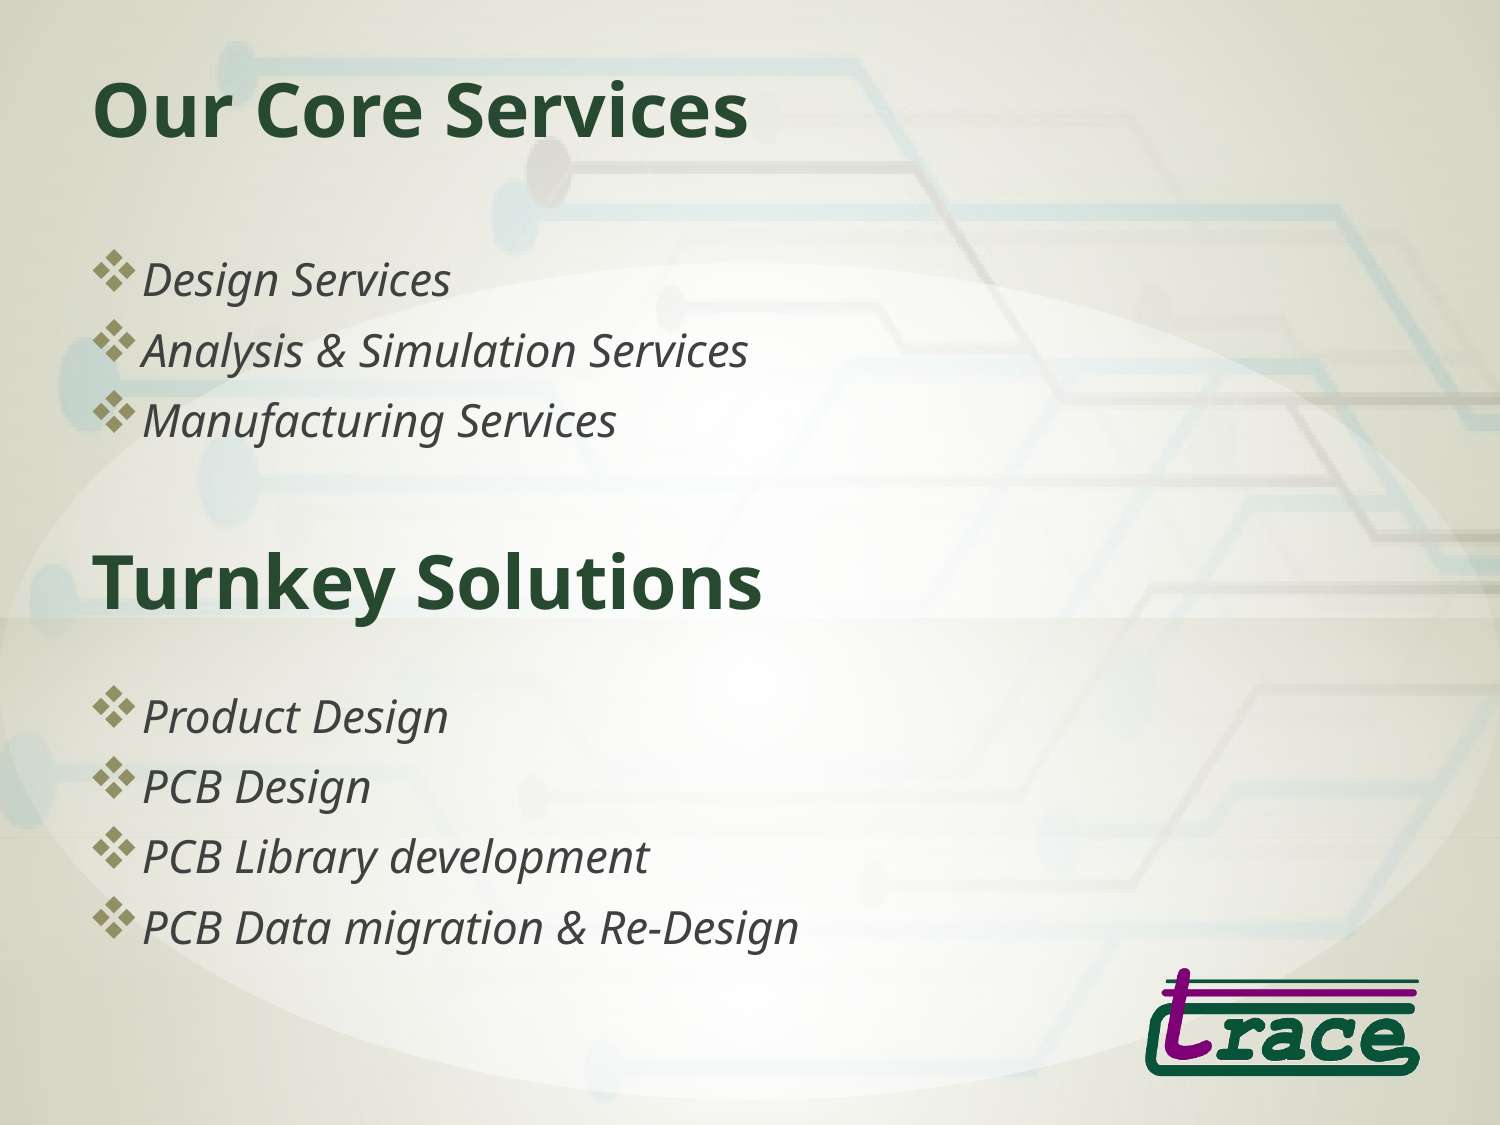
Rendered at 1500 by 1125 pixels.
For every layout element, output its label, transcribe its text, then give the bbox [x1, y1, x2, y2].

list Design Services Analysis & Simulation Services Manufacturing Services [64, 243, 1115, 504]
picture [1139, 924, 1423, 1125]
text_box Turnkey Solutions [76, 527, 1412, 715]
text_box Product Design PCB Design PCB Library development PCB Data migration & Re-Design [64, 680, 1270, 1082]
title Our Core Services [76, 54, 1145, 243]
